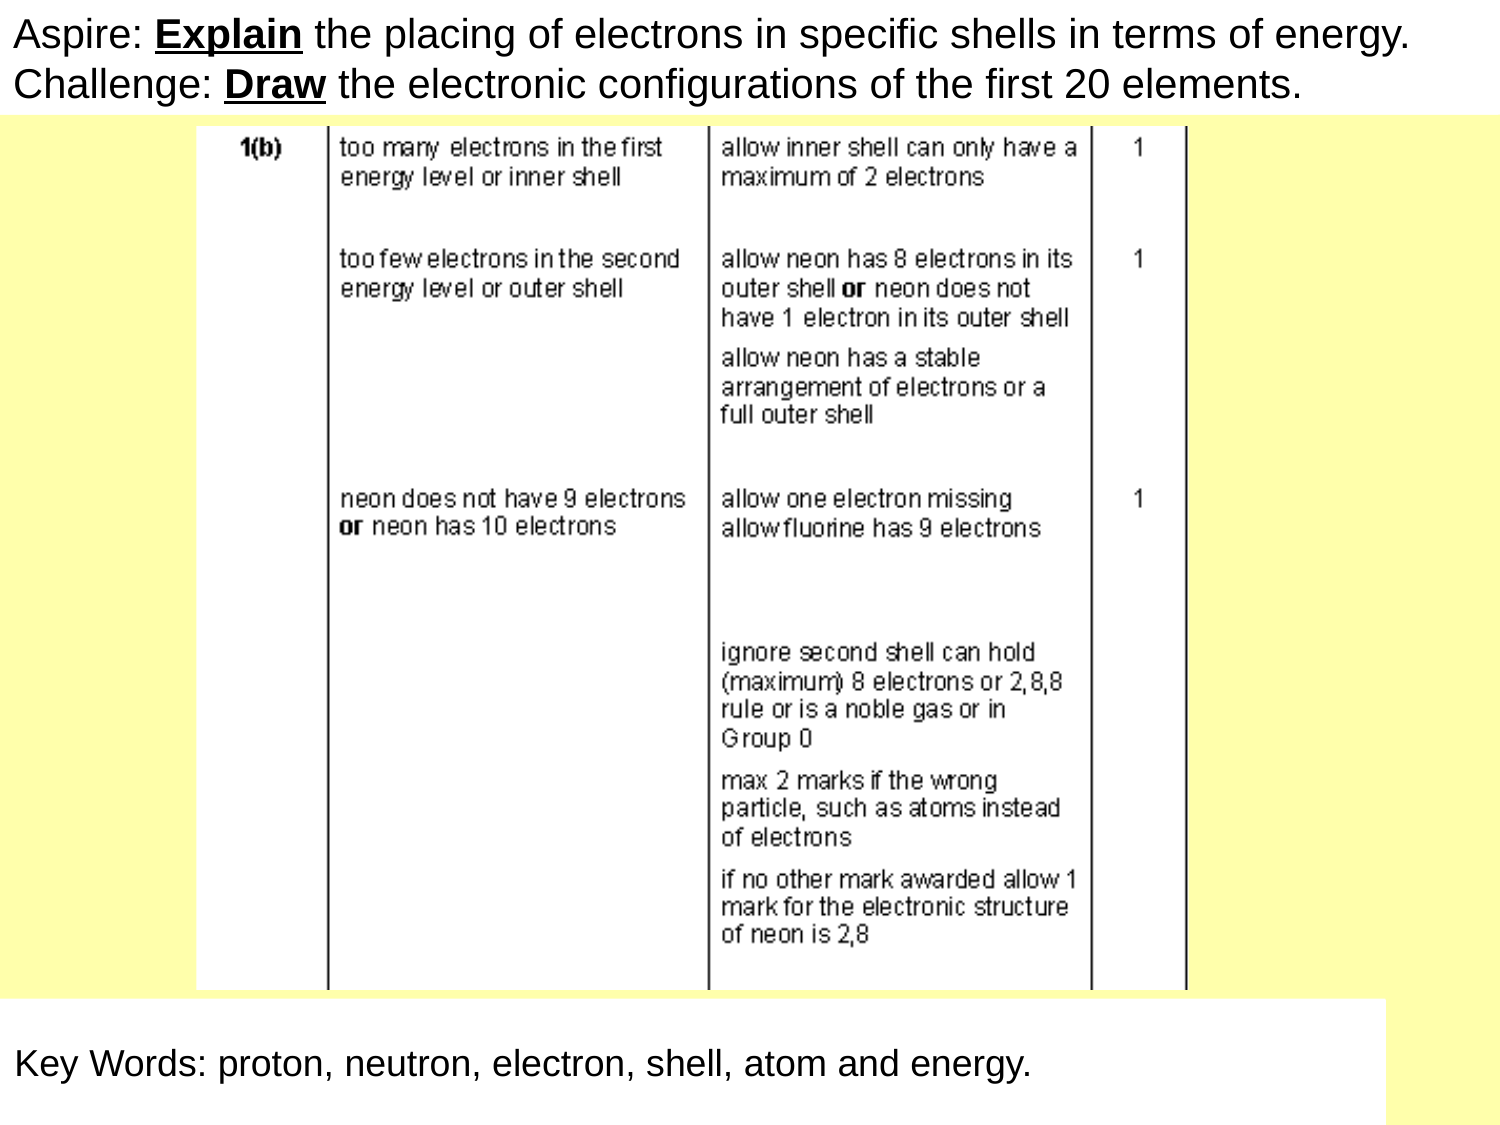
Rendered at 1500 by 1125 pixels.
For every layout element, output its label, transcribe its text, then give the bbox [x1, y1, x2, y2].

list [196, 126, 1189, 990]
text_box Key Words: proton, neutron, electron, shell, atom and energy. [0, 998, 1386, 1124]
text_box Aspire: Explain the placing of electrons in specific shells in terms of energy. Challenge: Draw the electronic configurations of the first 20 elements. [0, 0, 1499, 115]
